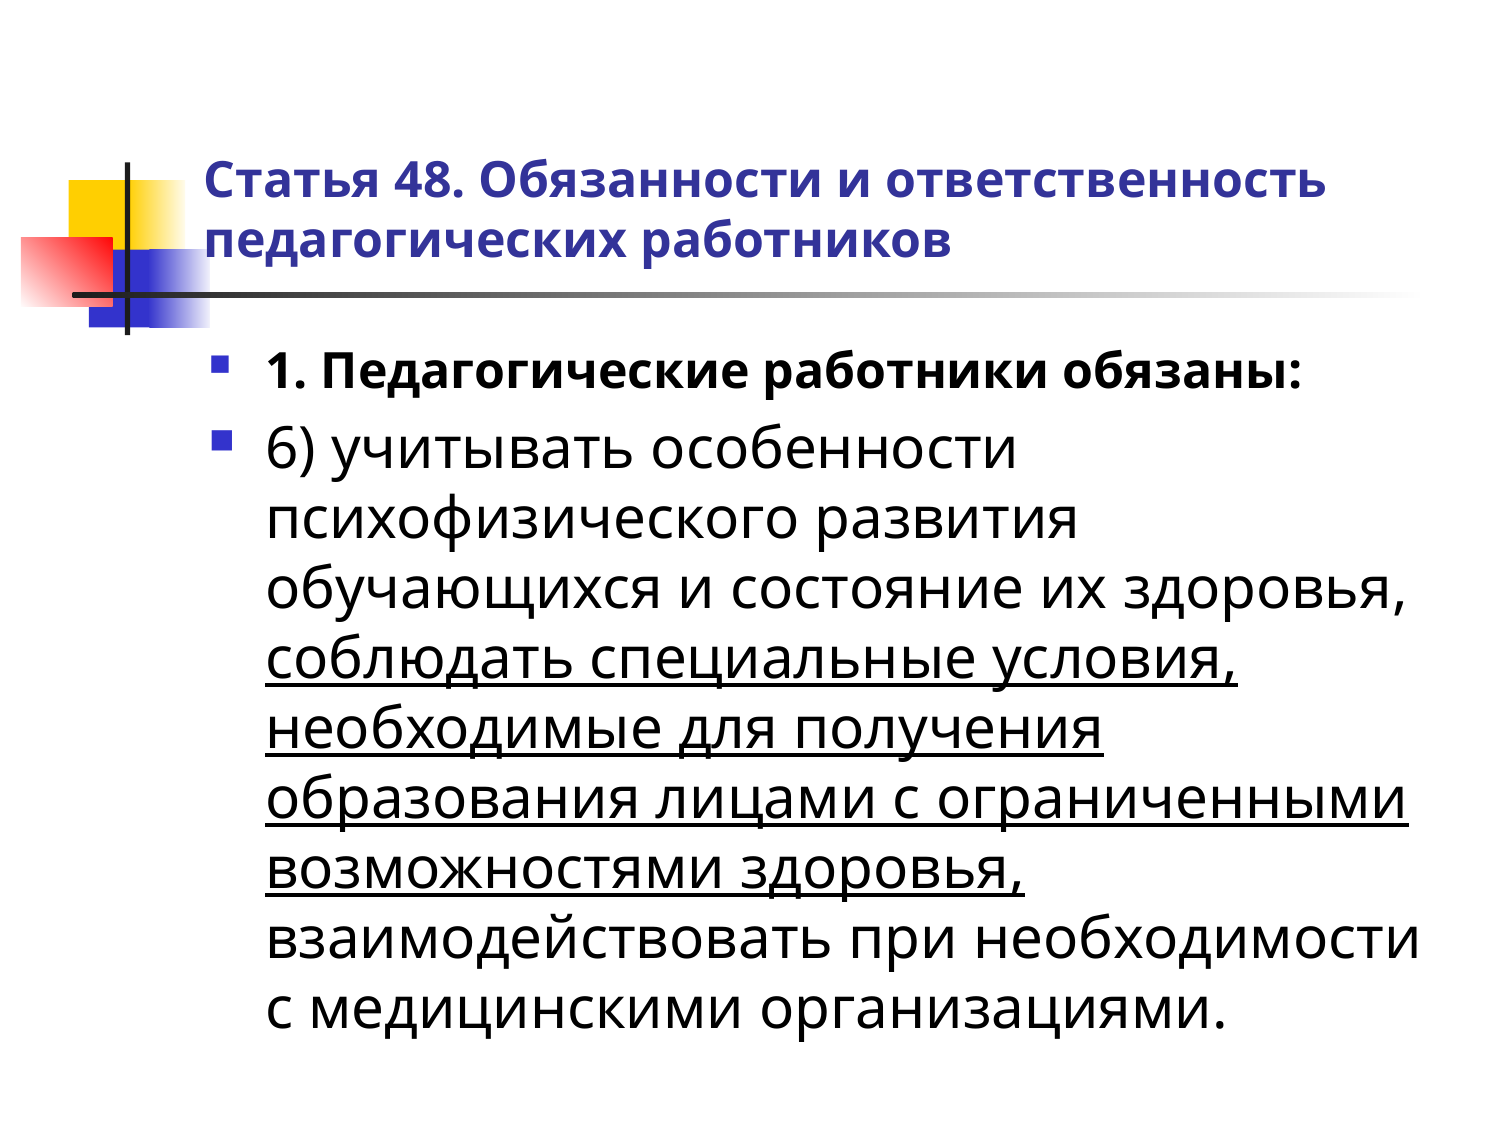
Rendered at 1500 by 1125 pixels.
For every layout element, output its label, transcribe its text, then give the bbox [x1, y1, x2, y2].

title Статья 48. Обязанности и ответственность педагогических работников [188, 34, 1468, 276]
list 1. Педагогические работники обязаны: 6) учитывать особенности психофизического развития обучающихся и состояние их здоровья, соблюдать специальные условия, необходимые для получения образования лицами с ограниченными возможностями здоровья, взаимодействовать при необходимости с медицинскими организациями. [193, 330, 1470, 1007]
